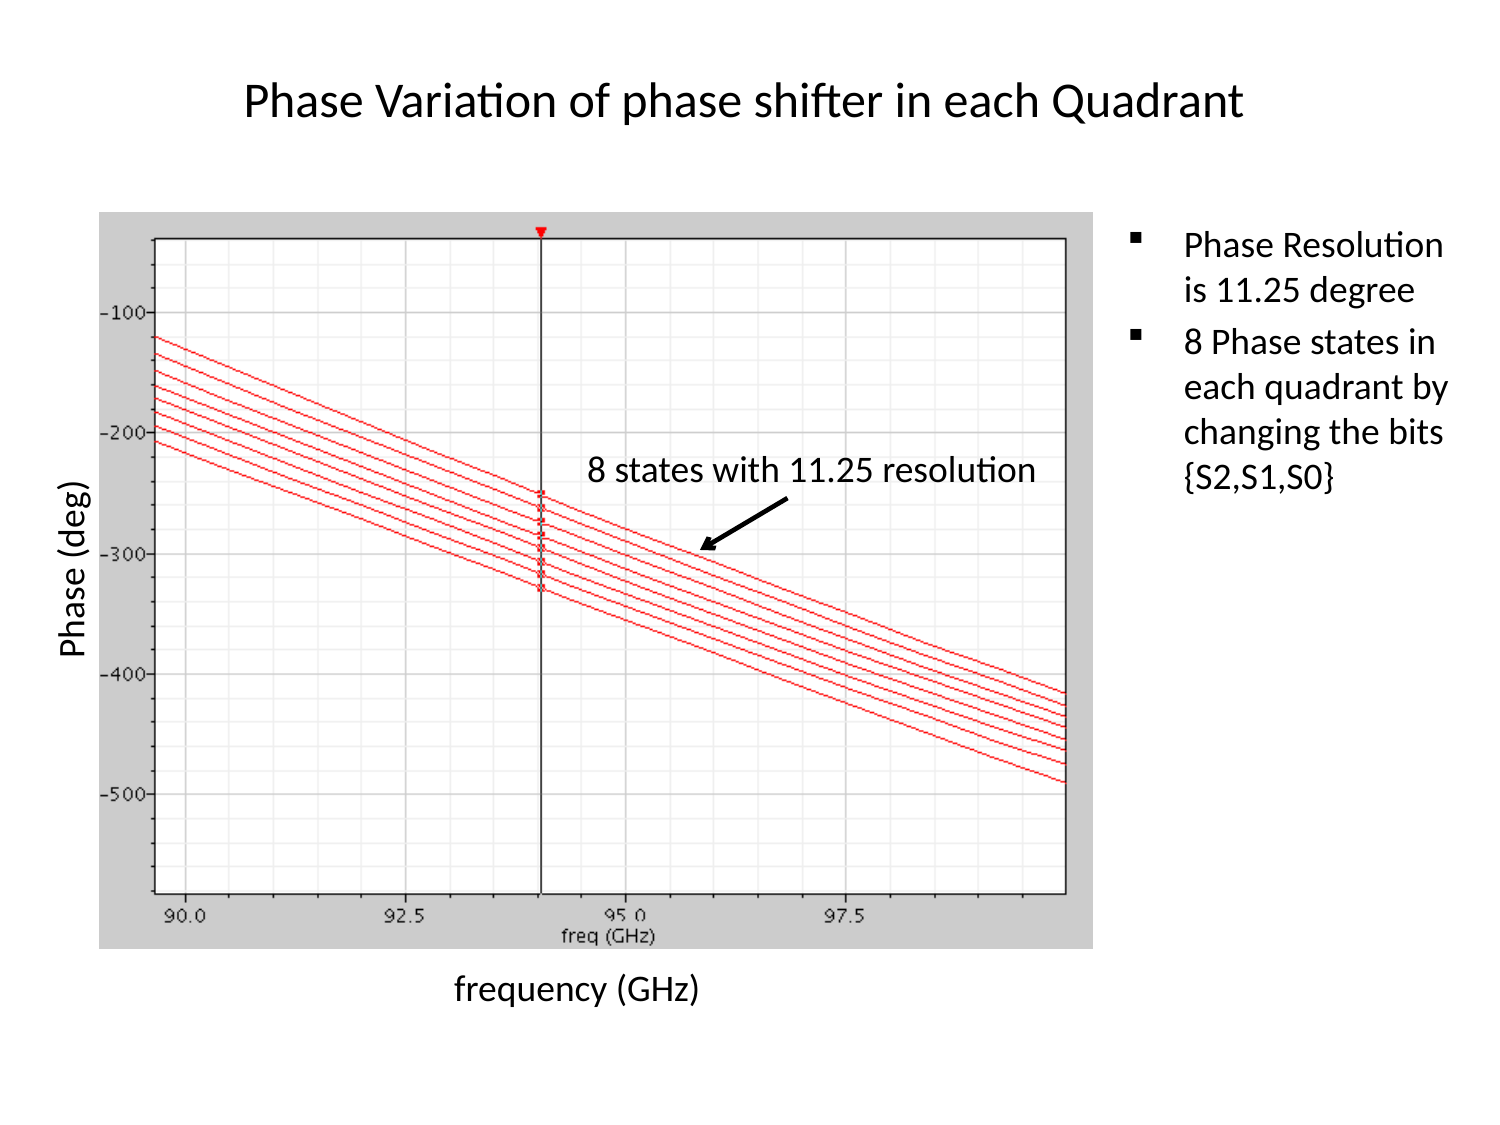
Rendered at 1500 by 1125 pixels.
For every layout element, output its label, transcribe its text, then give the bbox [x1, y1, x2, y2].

list Phase Resolution is 11.25 degree 8 Phase states in each quadrant by changing the bits {S2,S1,S0} [1112, 212, 1475, 688]
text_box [699, 497, 788, 551]
text_box frequency (GHz) [439, 958, 716, 1016]
text_box Phase (deg) [39, 465, 94, 674]
title Phase Variation of phase shifter in each Quadrant [75, 45, 1425, 150]
picture [99, 212, 1093, 949]
